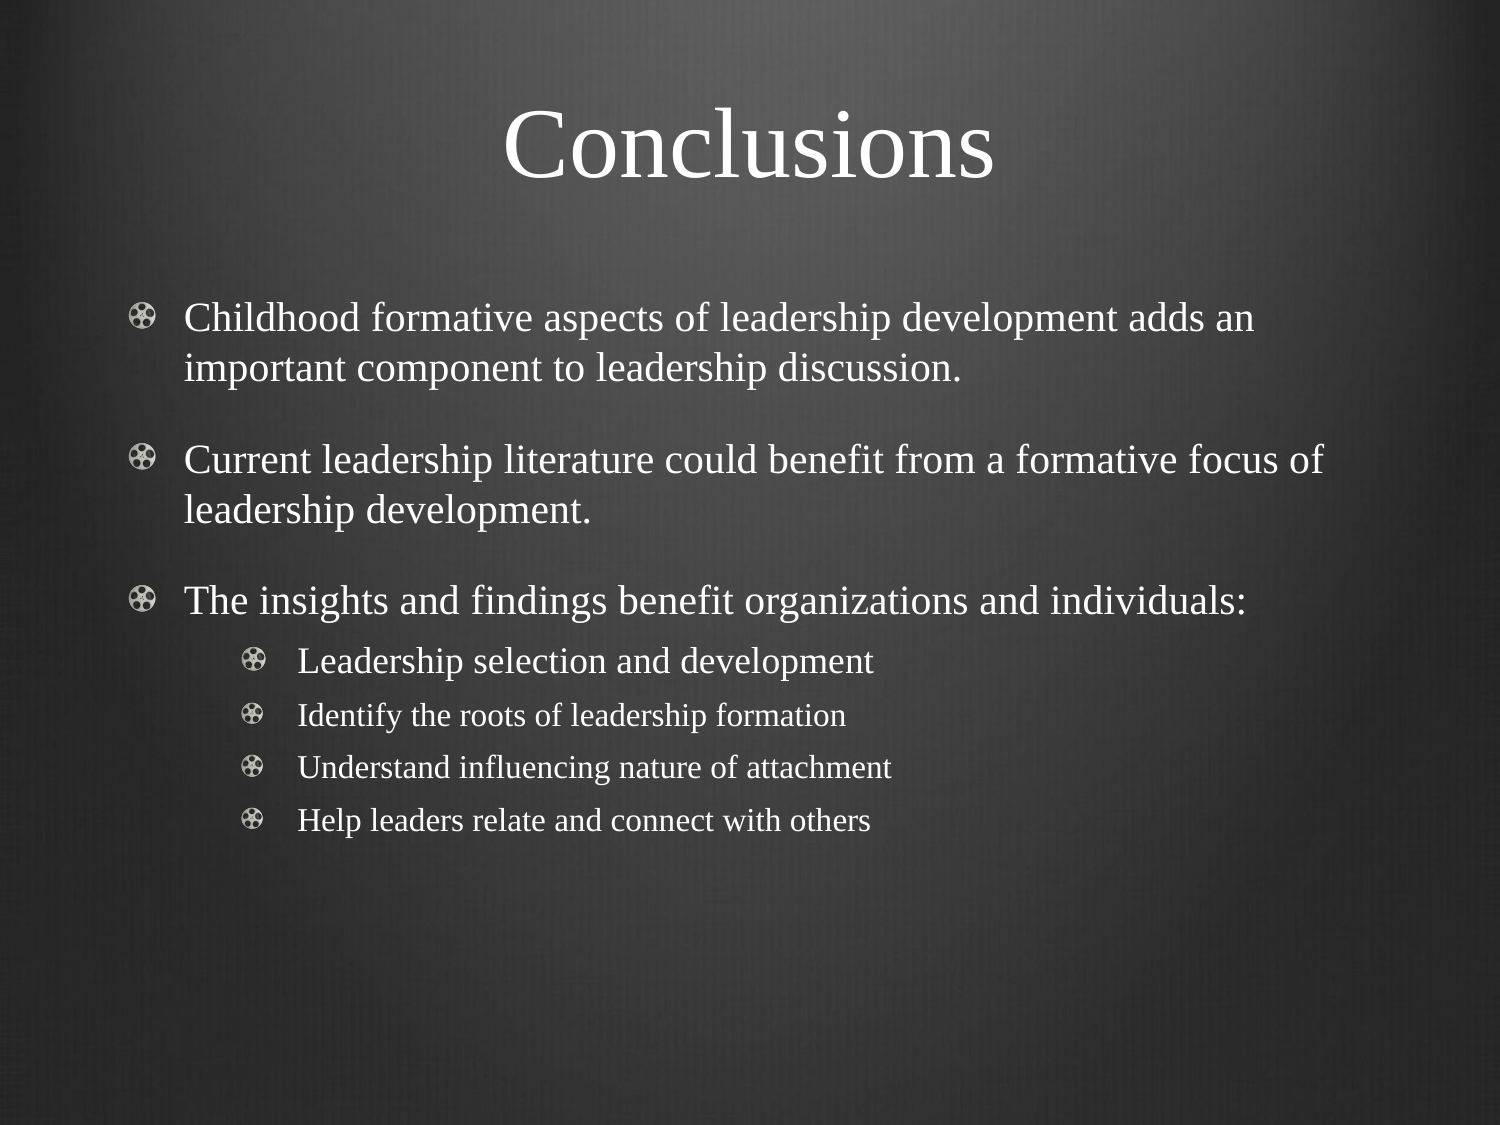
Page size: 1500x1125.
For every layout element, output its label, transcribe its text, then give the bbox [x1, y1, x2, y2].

picture [240, 753, 264, 778]
picture [240, 645, 267, 672]
picture [127, 441, 157, 471]
picture [240, 806, 264, 830]
picture [127, 583, 157, 613]
list Childhood formative aspects of leadership development adds an important component to leadership discussion. Current leadership literature could benefit from a formative focus of leadership development. The insights and findings benefit organizations and individuals: Leadership selection and development Identify the roots of leadership formation Understand influencing nature of attachment Help leaders relate and connect with others [112, 282, 1388, 1005]
picture [240, 701, 264, 725]
title Conclusions [112, 19, 1388, 255]
picture [127, 300, 157, 330]
